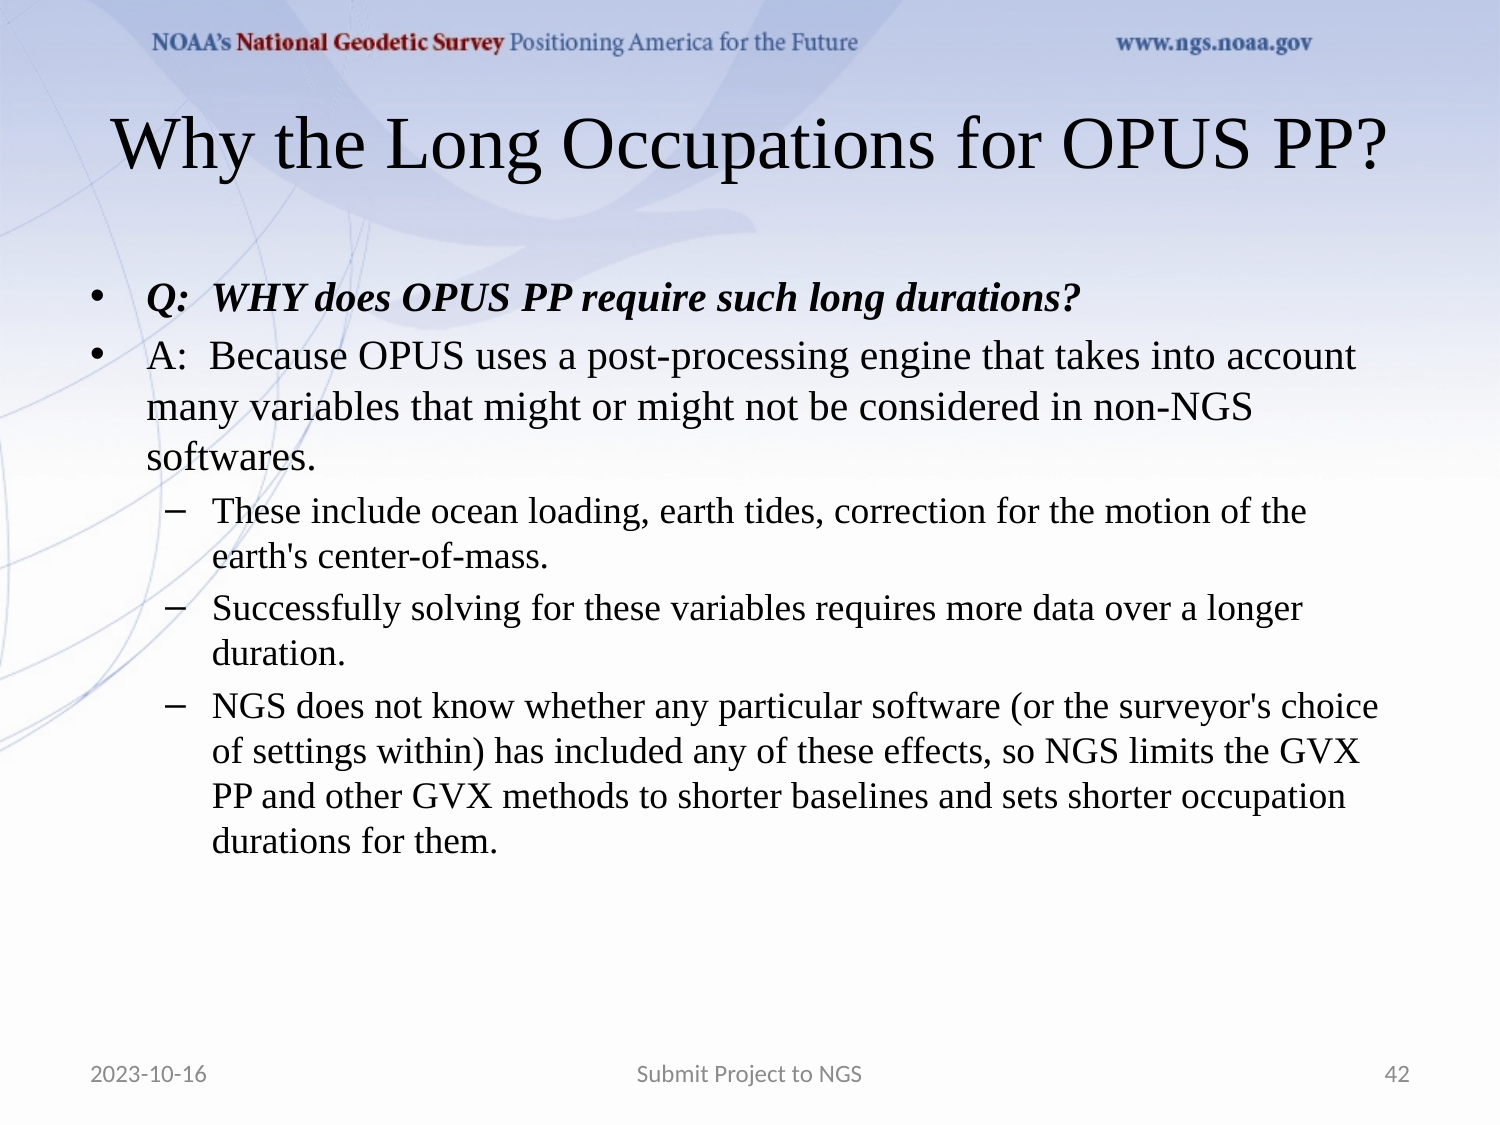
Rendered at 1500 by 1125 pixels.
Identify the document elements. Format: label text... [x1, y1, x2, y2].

text_box Why the Long Occupations for OPUS PP? [74, 45, 1425, 233]
text_box Q: WHY does OPUS PP require such long durations? A: Because OPUS uses a post-processing engine that takes into account many variables that might or might not be considered in non-NGS softwares. These include ocean loading, earth tides, correction for the motion of the earth's center-of-mass. Successfully solving for these variables requires more data over a longer duration. NGS does not know whether any particular software (or the surveyor's choice of settings within) has included any of these effects, so NGS limits the GVX PP and other GVX methods to shorter baselines and sets shorter occupation durations for them. [74, 262, 1425, 1028]
picture [0, 0, 1500, 1125]
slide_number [75, 1042, 425, 1103]
footer Submit Project to NGS [512, 1042, 988, 1103]
slide_number 42 [1074, 1042, 1425, 1103]
